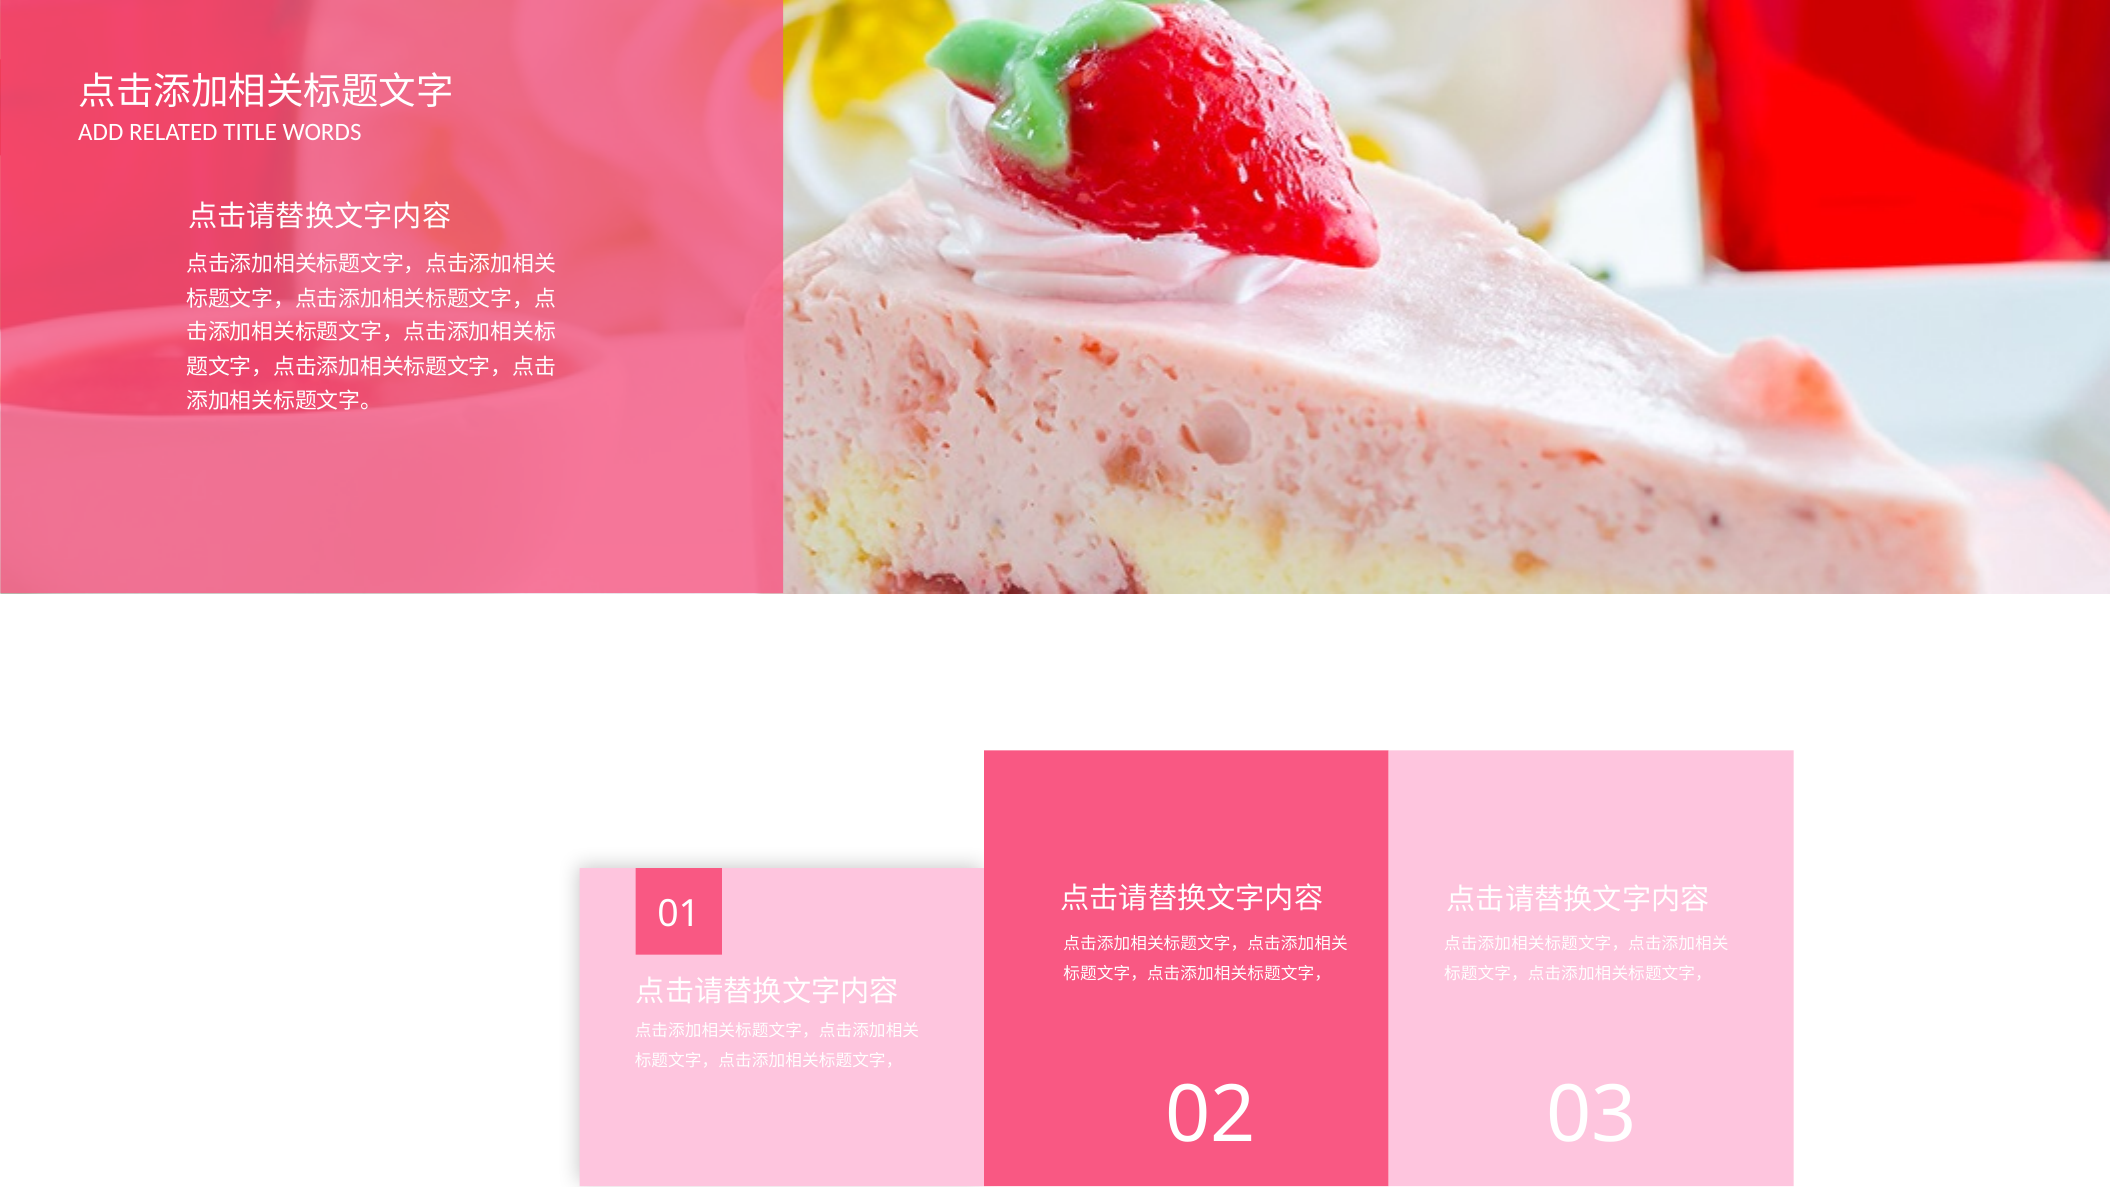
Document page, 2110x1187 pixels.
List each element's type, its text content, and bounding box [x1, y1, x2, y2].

text_box 点击请替换文字内容 [173, 172, 467, 241]
text_box 点击添加相关标题文字 [62, 59, 470, 121]
text_box [1388, 750, 1794, 1187]
text_box [579, 867, 984, 1187]
text_box [0, 0, 784, 594]
text_box ADD RELATED TITLE WORDS [62, 107, 379, 154]
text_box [619, 868, 944, 1078]
text_box 点击添加相关标题文字，点击添加相关标题文字，点击添加相关标题文字，点击添加相关标题文字，点击添加相关标题文字，点击添加相关标题文字，点击添加相关标题文字。 [171, 234, 580, 420]
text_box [1044, 854, 1373, 1166]
text_box [984, 750, 1388, 1187]
text_box [784, 0, 2110, 594]
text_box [1429, 855, 1753, 1166]
